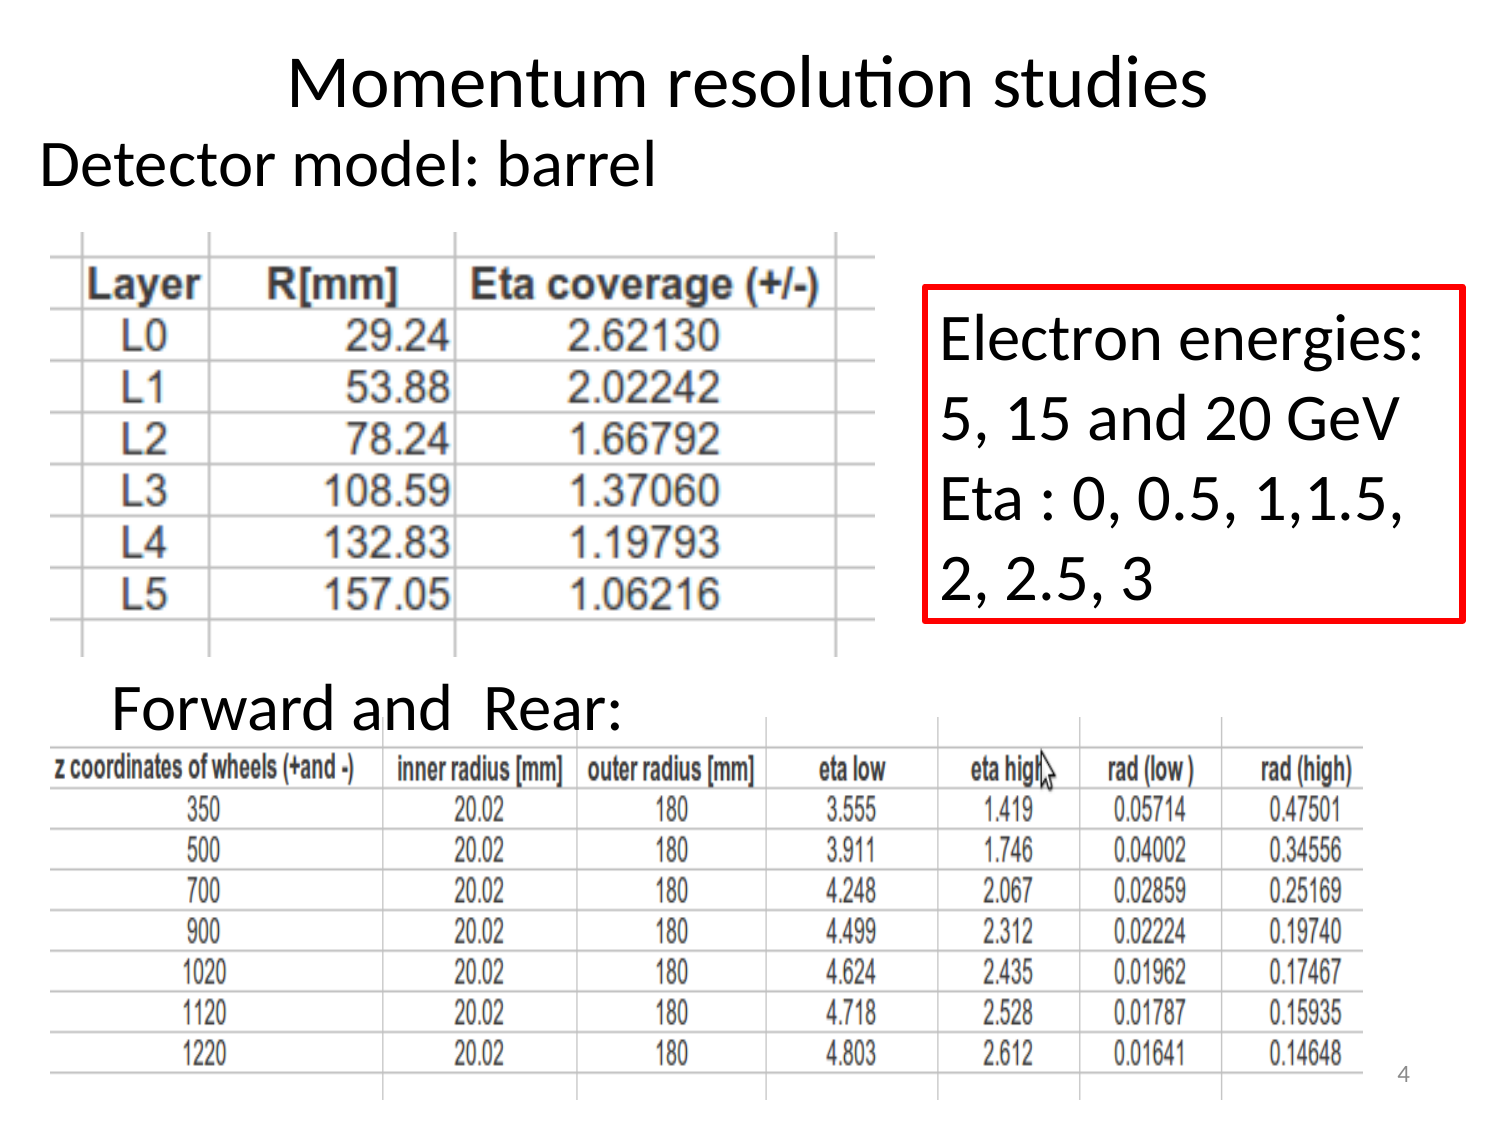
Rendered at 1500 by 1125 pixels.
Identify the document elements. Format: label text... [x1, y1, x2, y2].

text_box Forward and Rear: [97, 666, 641, 716]
text_box Electron energies: 5, 15 and 20 GeV Eta : 0, 0.5, 1,1.5, 2, 2.5, 3 [924, 286, 1463, 622]
picture [49, 232, 876, 658]
text_box Detector model: barrel [24, 112, 1150, 208]
slide_number 4 [1365, 1042, 1425, 1103]
text_box Momentum resolution studies [174, 24, 1338, 130]
picture [49, 717, 1363, 1101]
